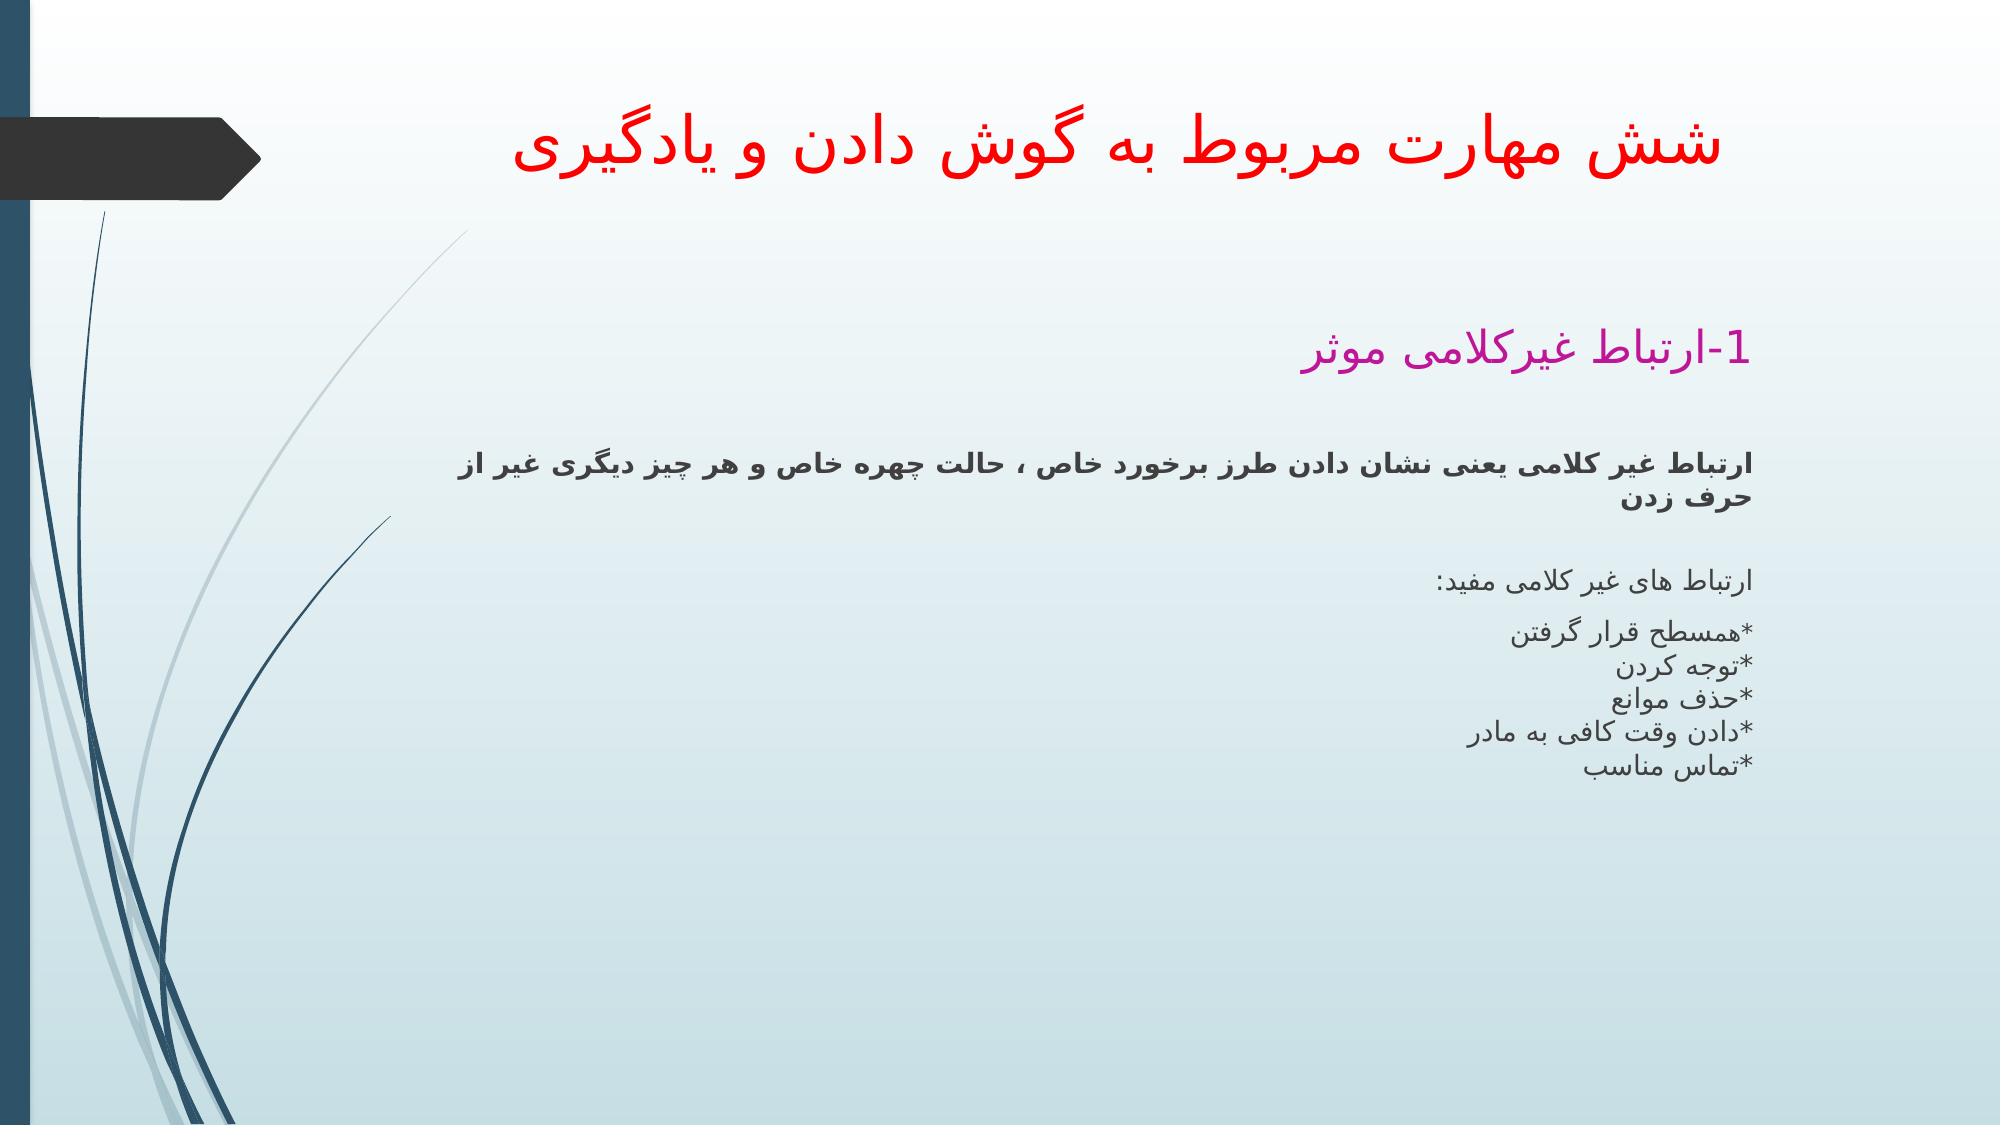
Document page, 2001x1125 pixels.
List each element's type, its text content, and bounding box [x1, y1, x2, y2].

title شش مهارت مربوط به گوش دادن و یادگیری [496, 90, 1769, 264]
list 1-ارتباط غیرکلامی موثر ارتباط غیر کلامی یعنی نشان دادن طرز برخورد خاص ، حالت چهره خاص و هر چیز دیگری غیر از حرف زدن ارتباط های غیر کلامی مفید: *همسطح قرار گرفتن *توجه کردن *حذف موانع *دادن وقت کافی به مادر *تماس مناسب [437, 310, 1769, 825]
